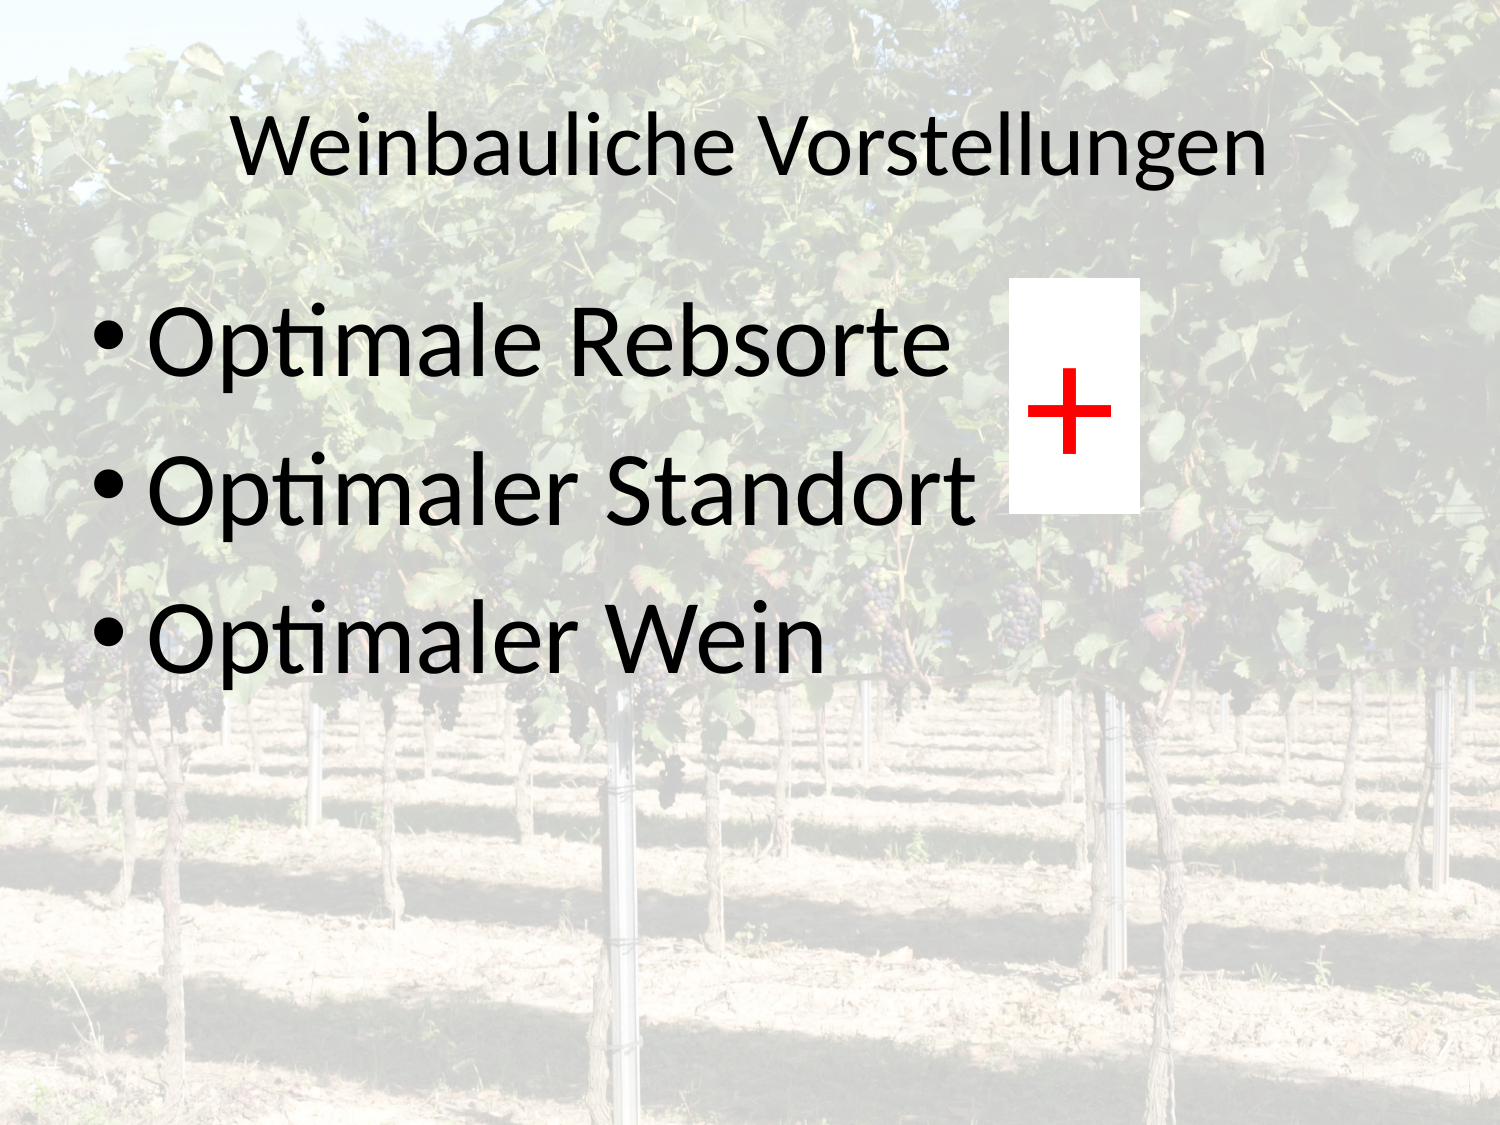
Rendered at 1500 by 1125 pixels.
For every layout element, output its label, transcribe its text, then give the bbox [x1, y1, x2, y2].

list Optimale Rebsorte Optimaler Standort Optimaler Wein [75, 262, 1034, 1005]
text_box + [1009, 278, 1140, 514]
title Weinbauliche Vorstellungen [75, 45, 1425, 233]
